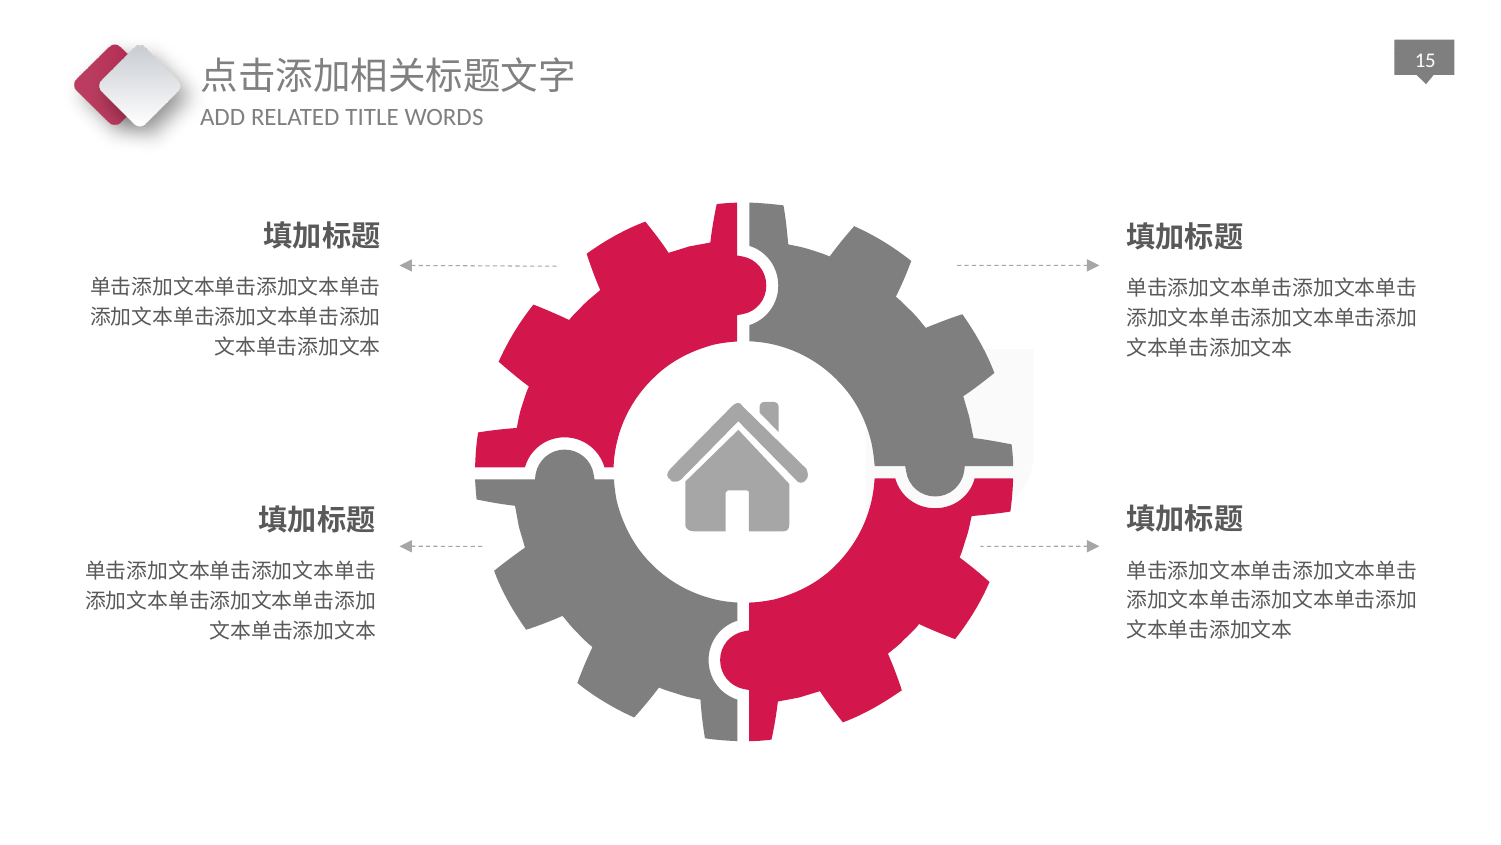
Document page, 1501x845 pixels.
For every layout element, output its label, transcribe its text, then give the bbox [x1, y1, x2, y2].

text_box 填加标题 单击添加文本单击添加文本单击添加文本单击添加文本单击添加文本单击添加文本 [71, 209, 396, 410]
text_box [759, 401, 779, 433]
picture [89, 35, 190, 136]
text_box [399, 540, 417, 553]
text_box [749, 202, 1014, 497]
text_box 填加标题 单击添加文本单击添加文本单击添加文本单击添加文本单击添加文本单击添加文本 [66, 493, 391, 694]
text_box 填加标题 单击添加文本单击添加文本单击添加文本单击添加文本单击添加文本单击添加文本 [1111, 493, 1436, 694]
text_box [475, 449, 738, 742]
text_box [685, 429, 790, 532]
text_box [720, 478, 1014, 742]
text_box [1081, 259, 1100, 272]
text_box [399, 259, 418, 272]
text_box [667, 402, 808, 483]
text_box [475, 202, 767, 468]
text_box 填加标题 单击添加文本单击添加文本单击添加文本单击添加文本单击添加文本单击添加文本 [1111, 210, 1436, 412]
text_box [1081, 540, 1100, 553]
text_box [865, 349, 1034, 517]
